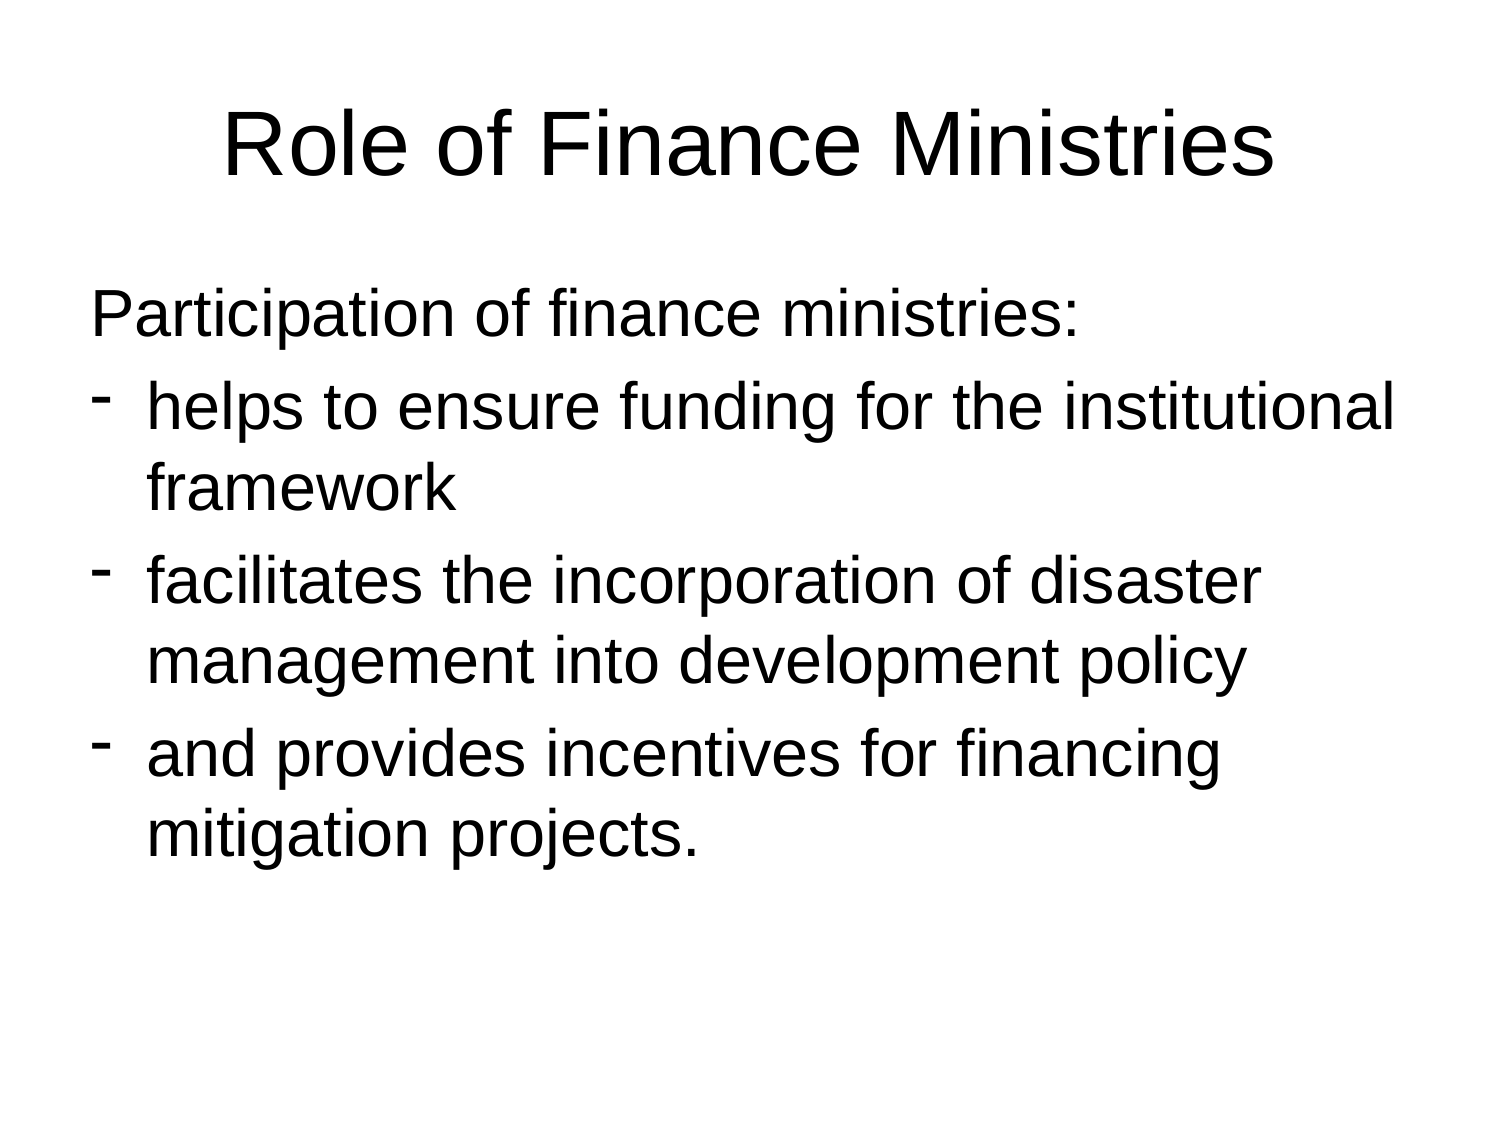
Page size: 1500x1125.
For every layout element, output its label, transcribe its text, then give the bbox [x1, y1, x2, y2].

title Role of Finance Ministries [74, 44, 1426, 233]
list Participation of finance ministries: helps to ensure funding for the institutional framework facilitates the incorporation of disaster management into development policy and provides incentives for financing mitigation projects. [74, 262, 1426, 1006]
